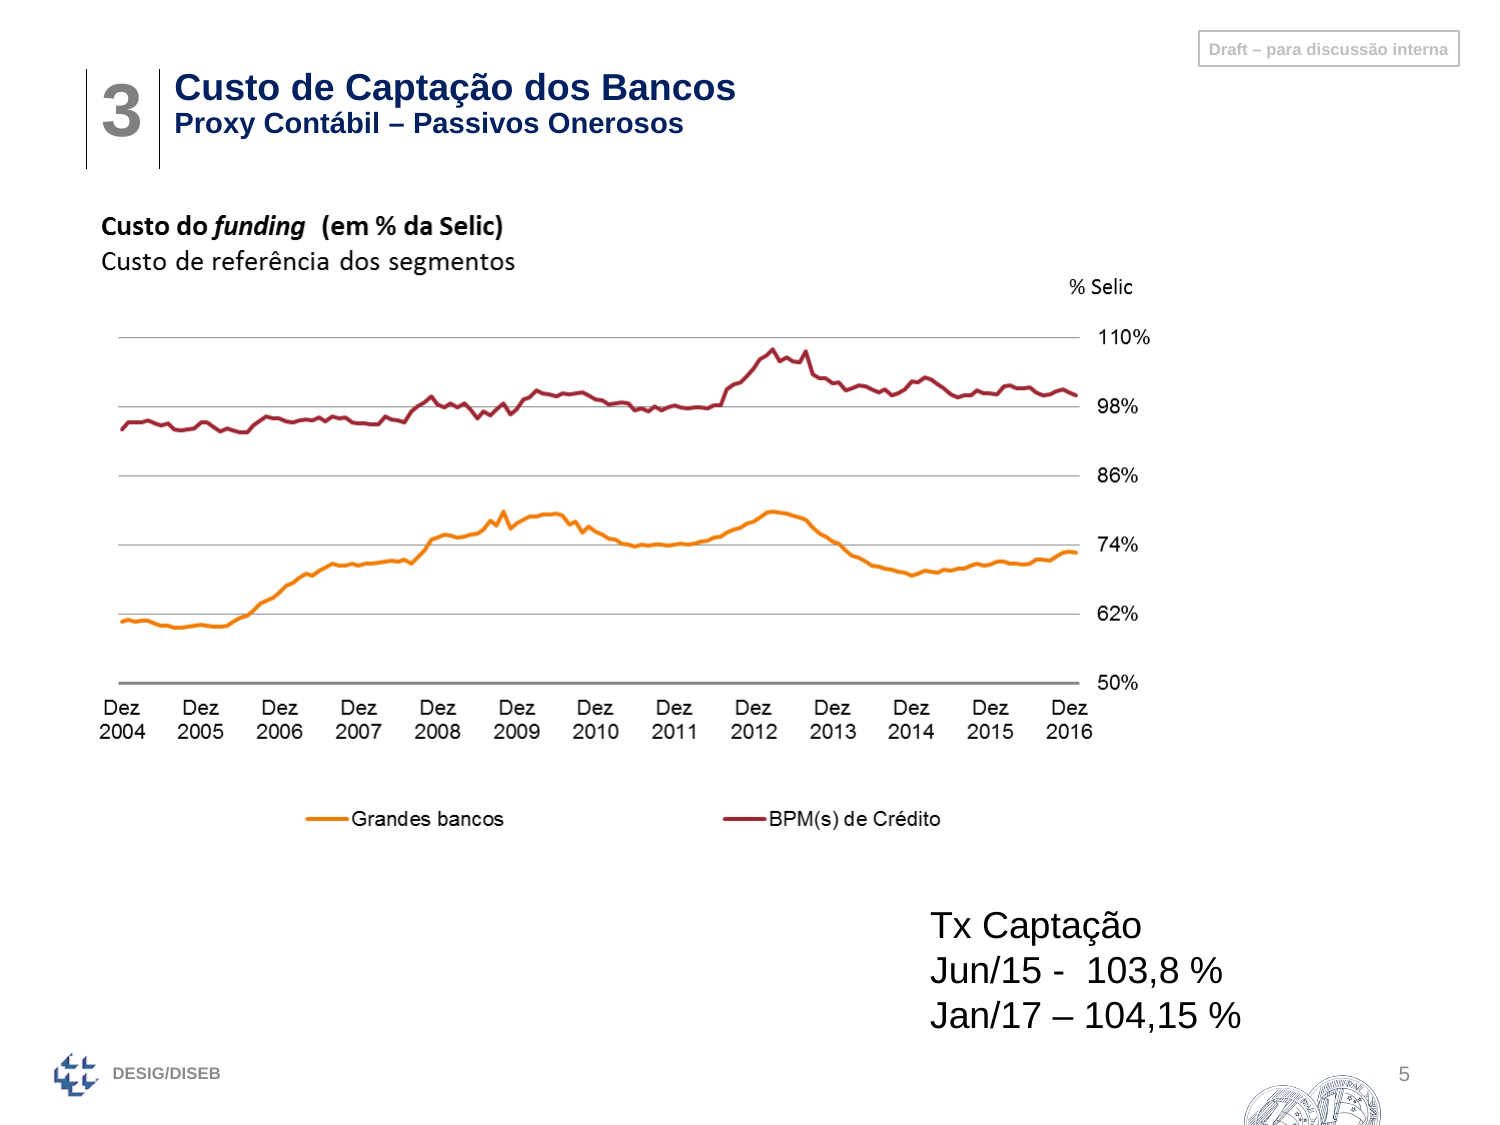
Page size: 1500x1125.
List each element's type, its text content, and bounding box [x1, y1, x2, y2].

picture [86, 199, 1154, 854]
text_box 3 [86, 54, 148, 179]
picture [1241, 1070, 1384, 1125]
slide_number 5 [1336, 1042, 1425, 1103]
text_box Custo de Captação dos Bancos Proxy Contábil – Passivos Onerosos [159, 60, 1471, 186]
footer DESIG/DISEB [97, 1042, 431, 1103]
text_box Tx Captação Jun/15 - 103,8 % Jan/17 – 104,15 % [915, 893, 1336, 1125]
picture [51, 1050, 97, 1098]
